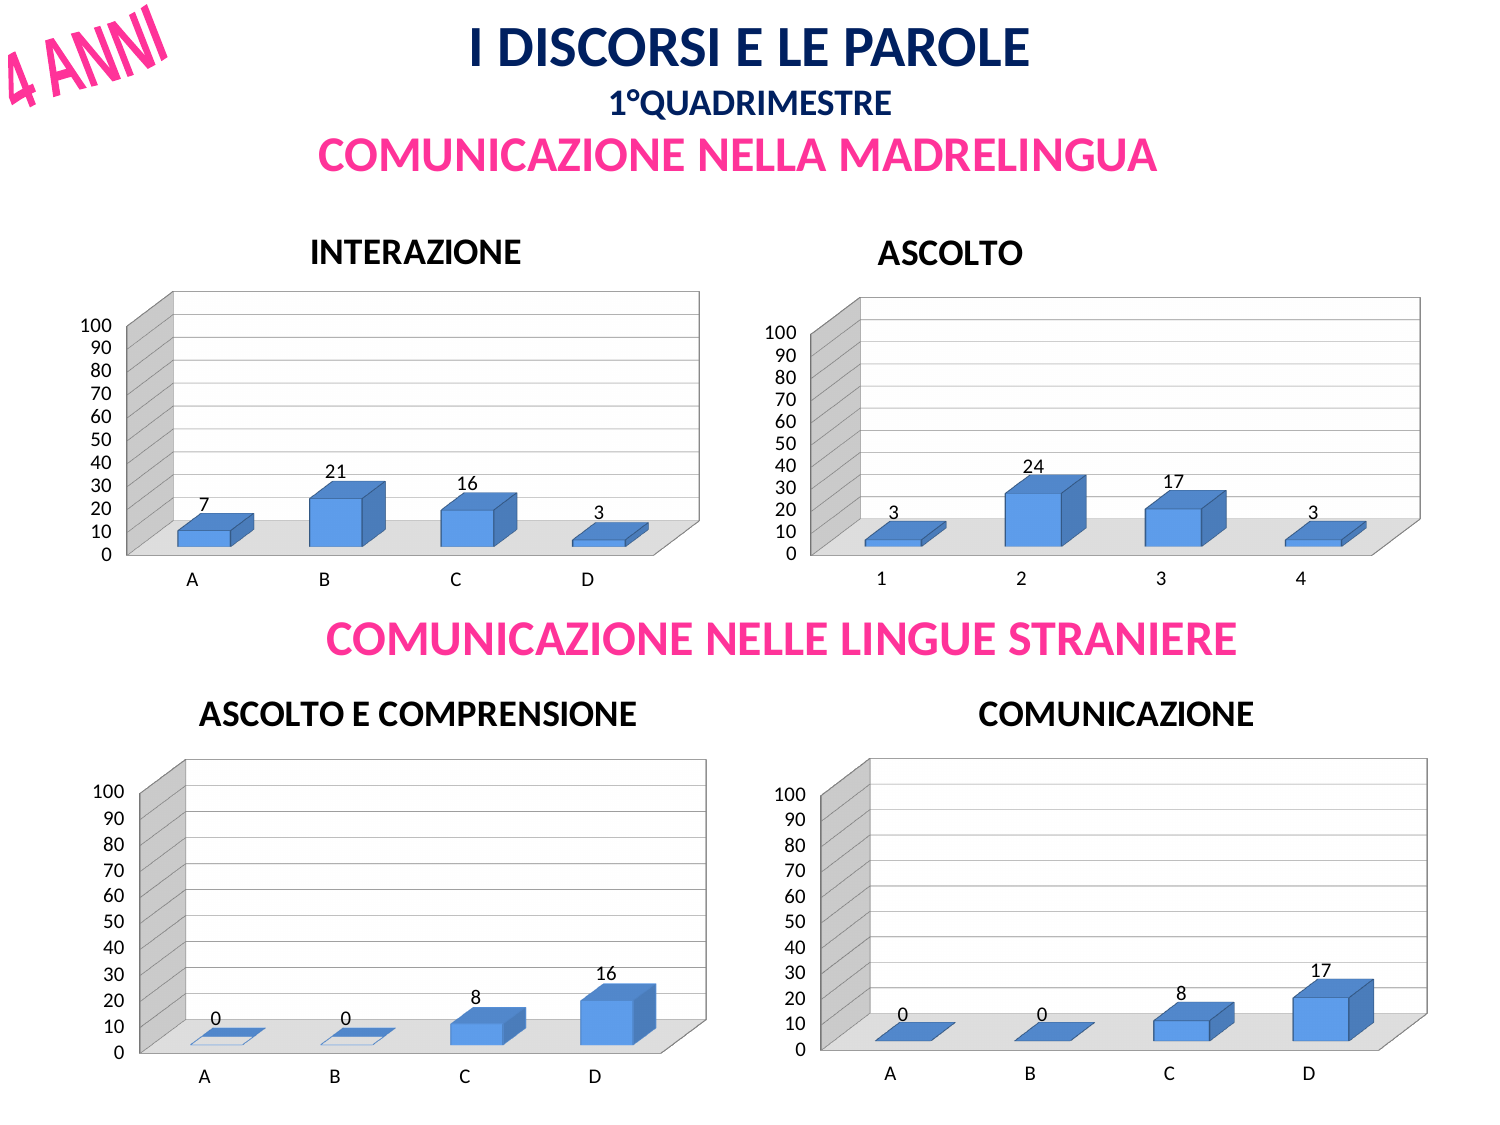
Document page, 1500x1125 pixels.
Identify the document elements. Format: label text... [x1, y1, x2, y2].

chart [78, 673, 720, 1099]
chart [749, 213, 1436, 599]
text_box I DISCORSI E LE PAROLE 1°QUADRIMESTRE [453, 0, 1047, 113]
chart [754, 673, 1448, 1095]
text_box Comunicazione nella madrelingua [277, 113, 1199, 189]
text_box Comunicazione nelle lingue straniere [271, 597, 1294, 673]
chart [64, 207, 715, 599]
